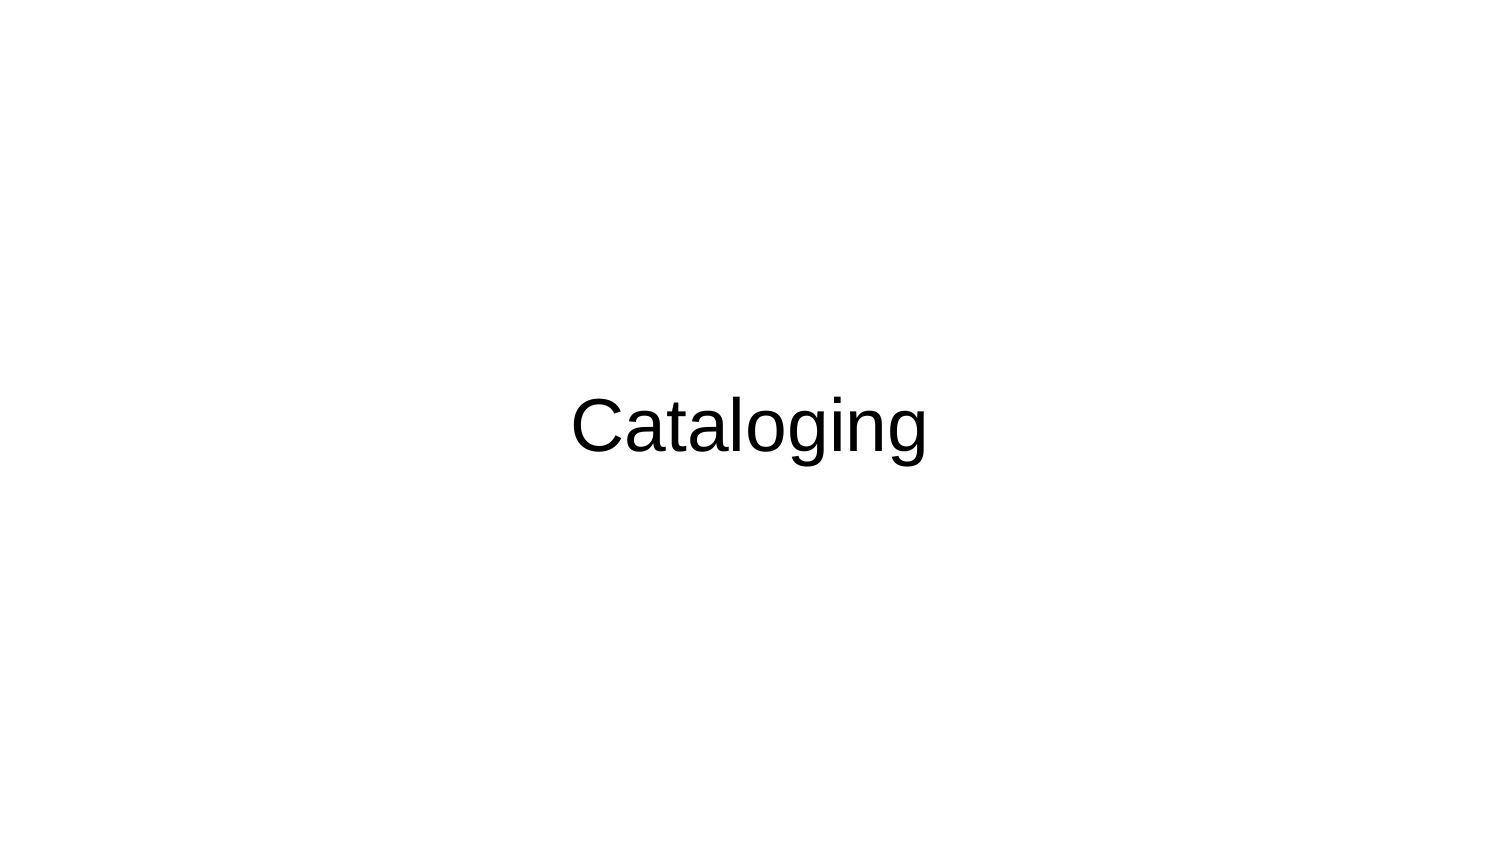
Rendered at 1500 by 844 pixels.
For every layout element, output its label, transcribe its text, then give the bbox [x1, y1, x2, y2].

title Cataloging [51, 352, 1449, 491]
